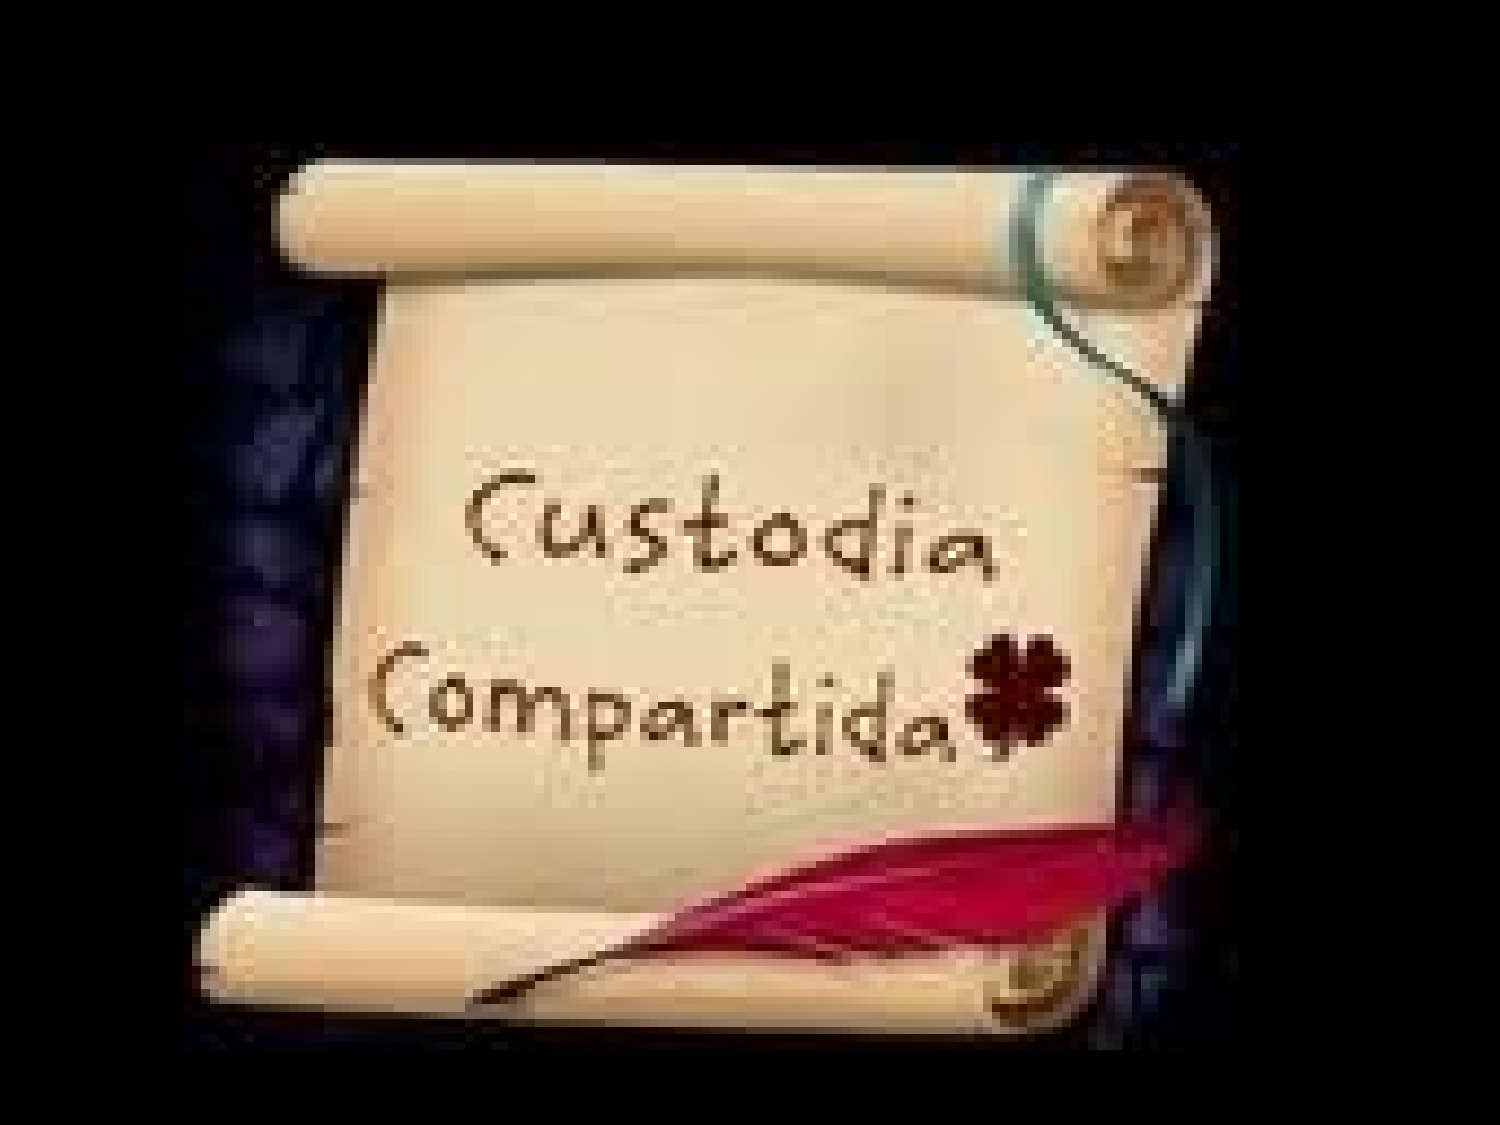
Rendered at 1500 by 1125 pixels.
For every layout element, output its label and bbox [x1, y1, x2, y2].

picture [183, 143, 1239, 1050]
